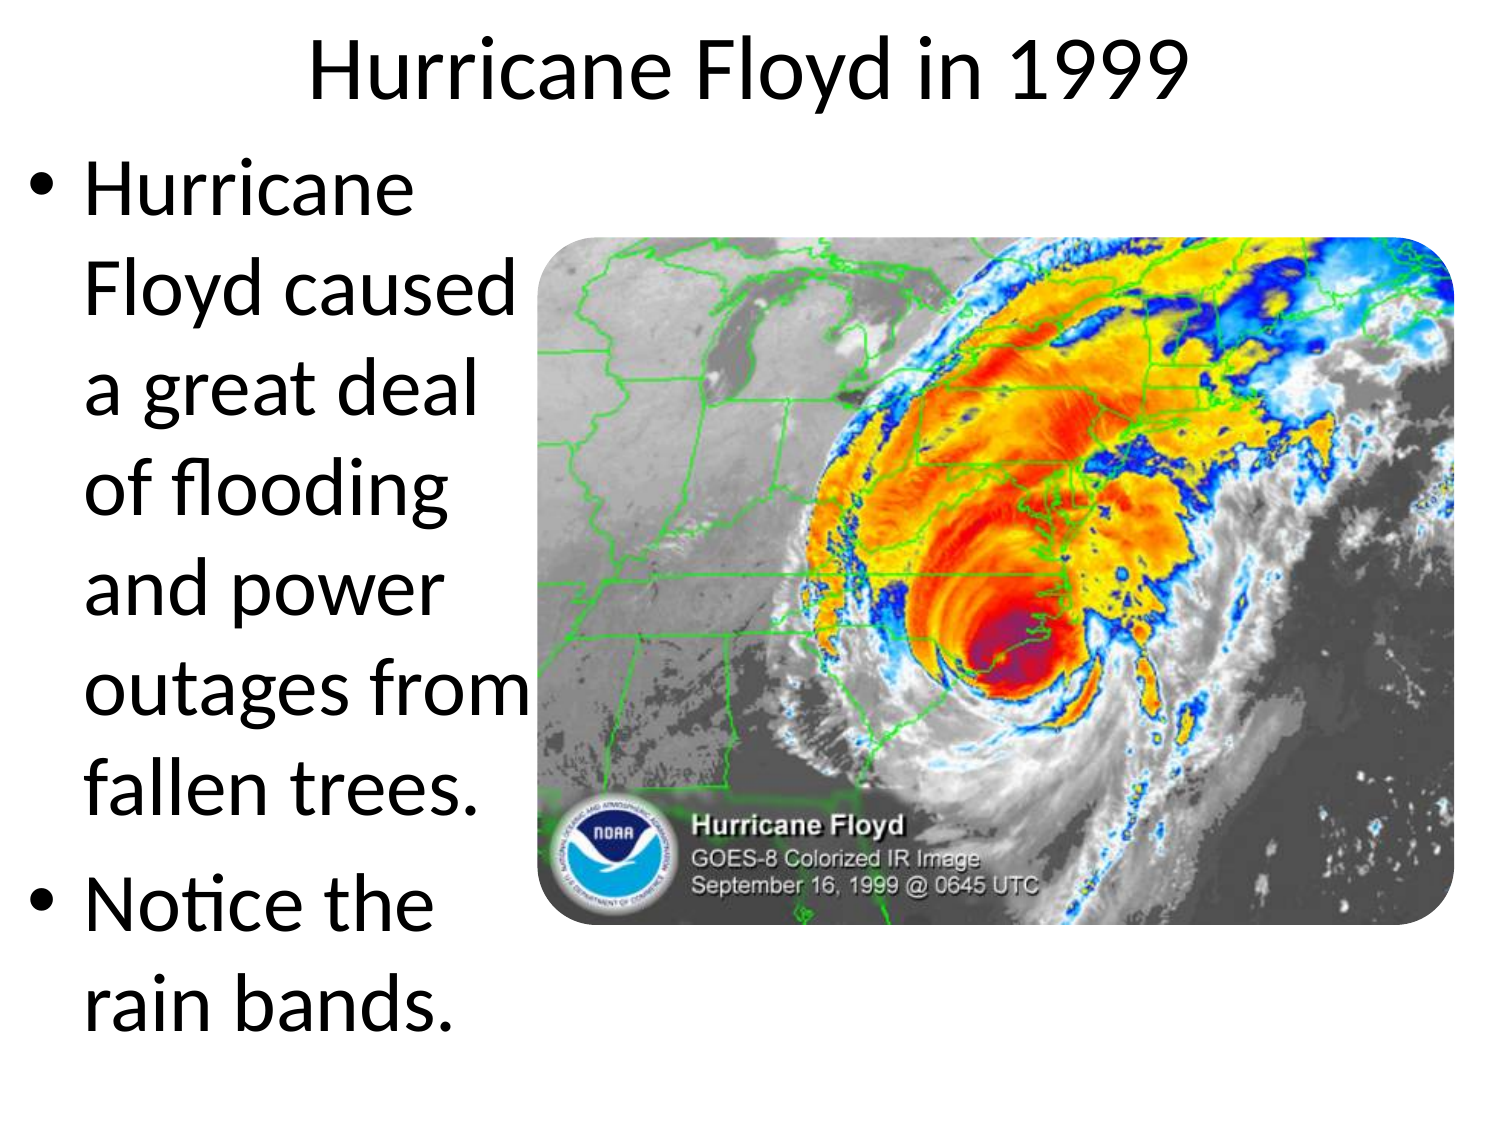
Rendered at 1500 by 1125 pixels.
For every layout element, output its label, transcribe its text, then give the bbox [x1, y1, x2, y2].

list Hurricane Floyd caused a great deal of flooding and power outages from fallen trees. Notice the rain bands. [12, 125, 550, 1063]
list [537, 237, 1455, 926]
title Hurricane Floyd in 1999 [75, 0, 1425, 125]
